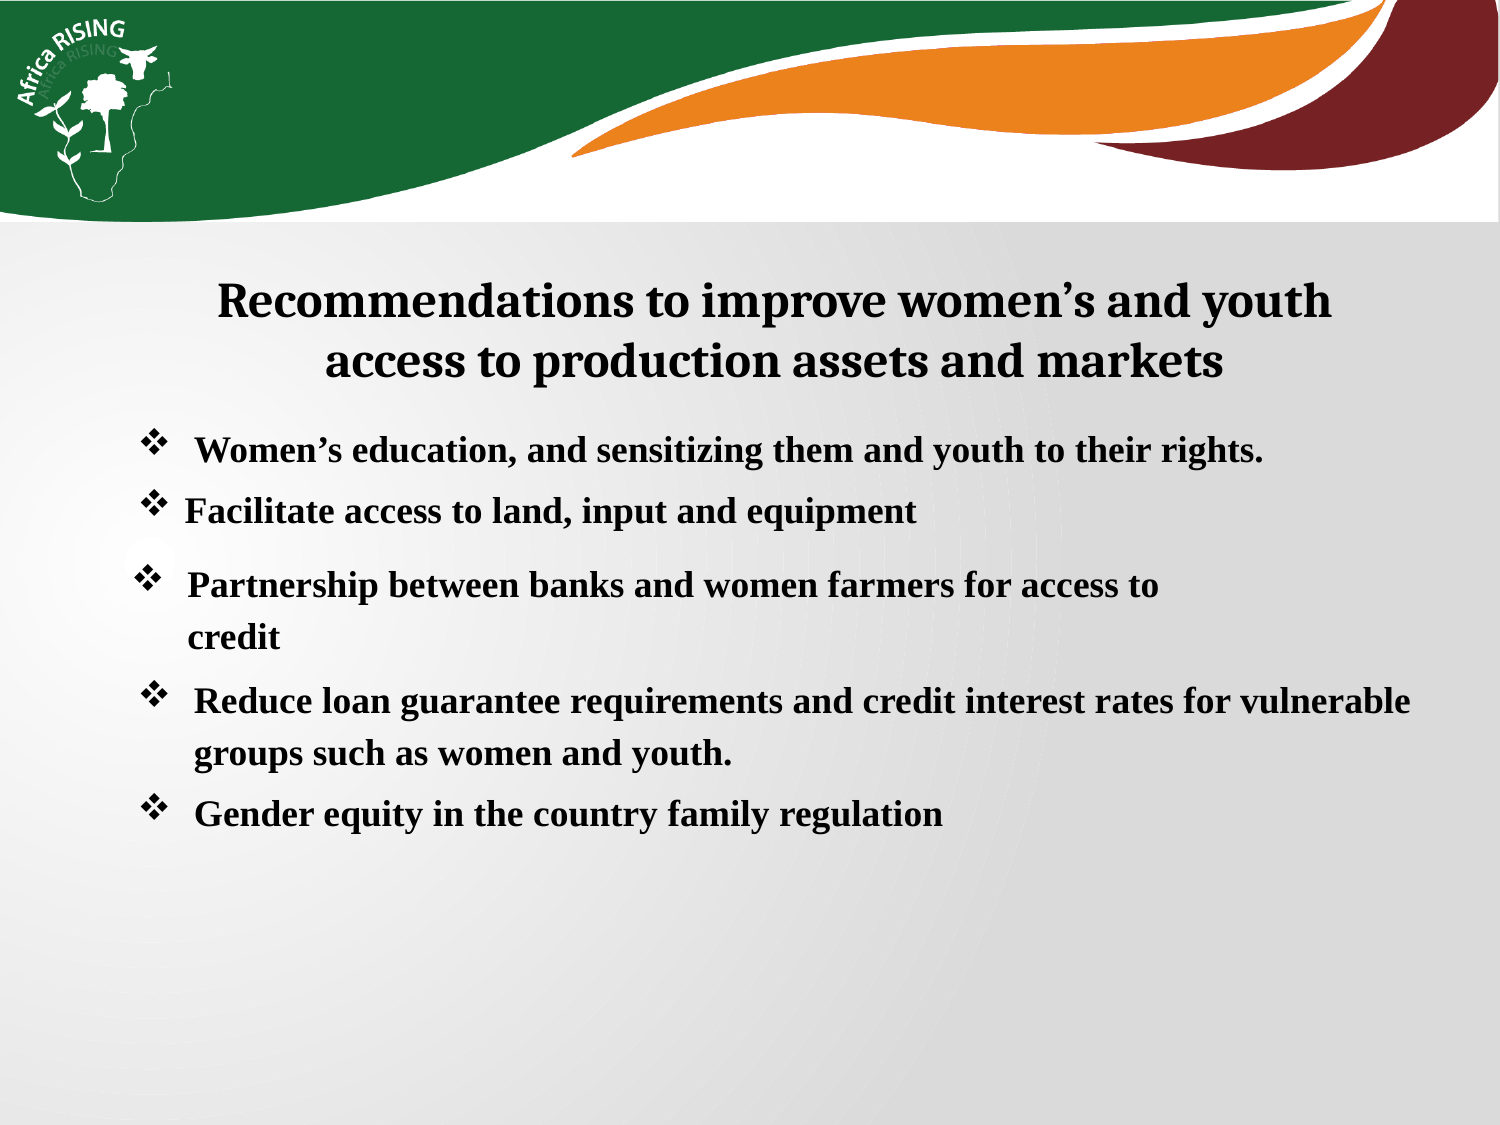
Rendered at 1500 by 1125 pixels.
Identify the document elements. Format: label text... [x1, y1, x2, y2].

picture [0, 0, 1499, 222]
text_box Facilitate access to land, input and equipment [122, 478, 1336, 538]
text_box Women’s education, and sensitizing them and youth to their rights. [122, 417, 1311, 477]
text_box Gender equity in the country family regulation [122, 781, 988, 842]
text_box Recommendations to improve women’s and youth access to production assets and markets [187, 254, 1363, 402]
text_box Partnership between banks and women farmers for access to credit [116, 546, 1250, 665]
text_box Reduce loan guarantee requirements and credit interest rates for vulnerable groups such as women and youth. [122, 662, 1475, 781]
